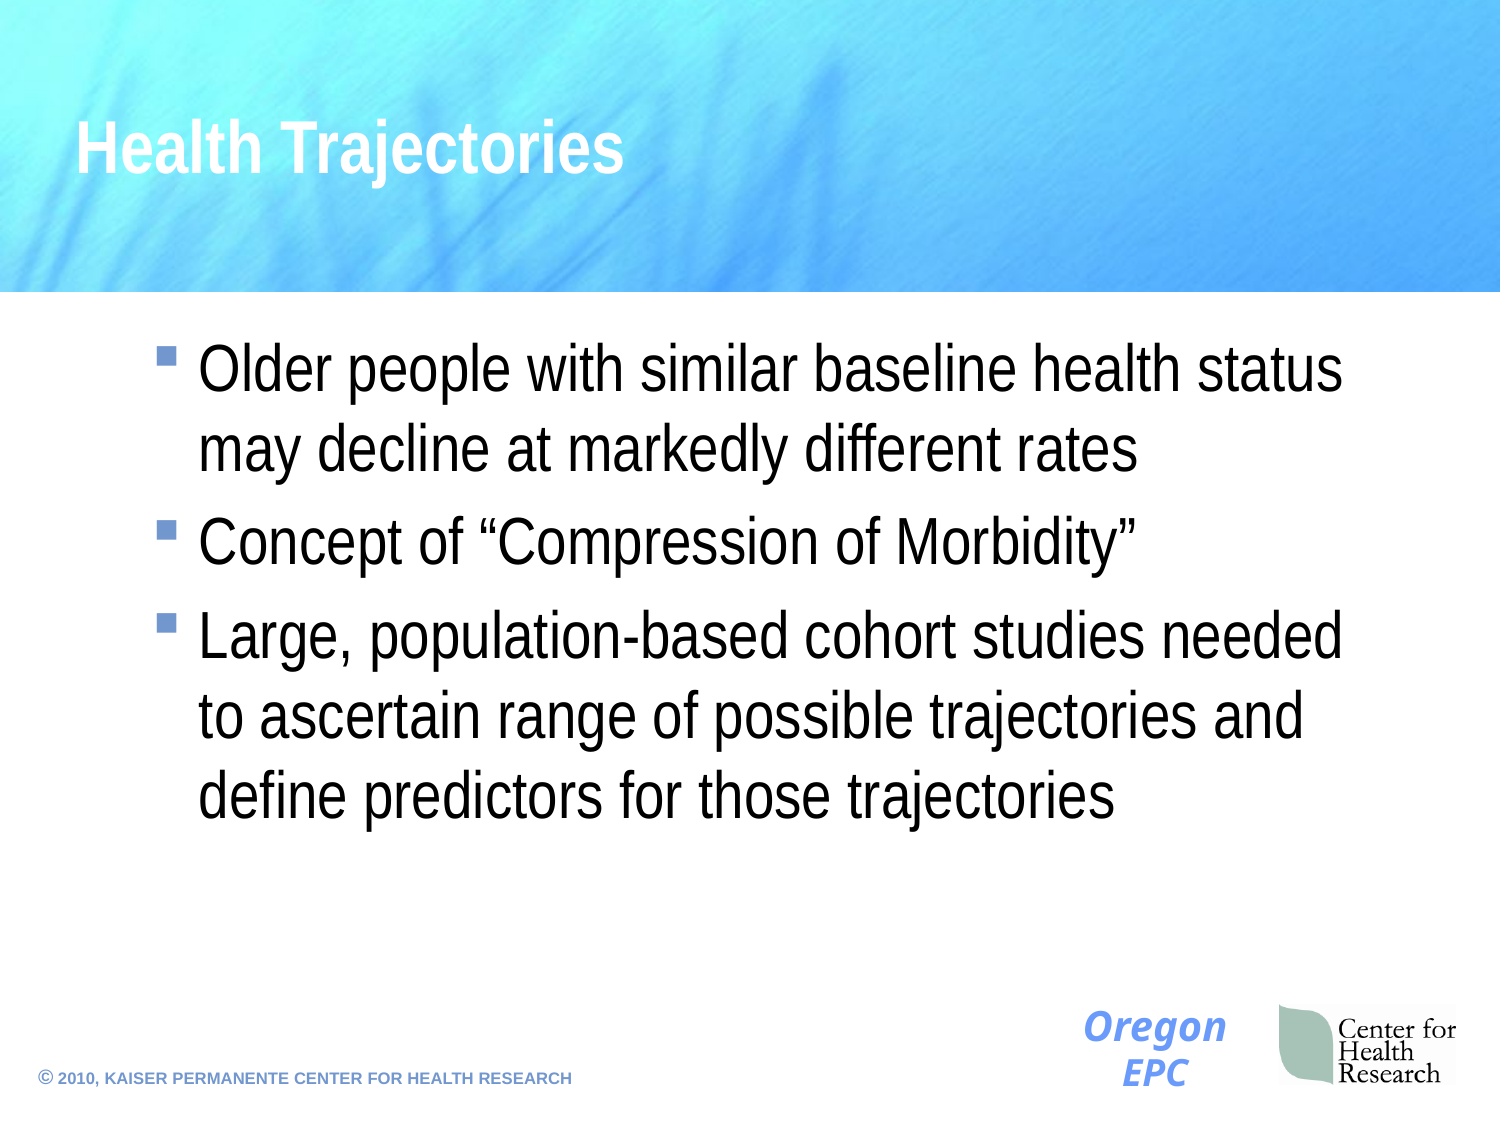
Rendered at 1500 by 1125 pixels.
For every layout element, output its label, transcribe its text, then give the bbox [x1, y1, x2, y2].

picture [1279, 1004, 1456, 1085]
title Health Trajectories [75, 39, 1388, 255]
list Older people with similar baseline health status may decline at markedly different rates Concept of “Compression of Morbidity” Large, population-based cohort studies needed to ascertain range of possible trajectories and define predictors for those trajectories [151, 324, 1388, 1001]
picture [0, 0, 1500, 292]
